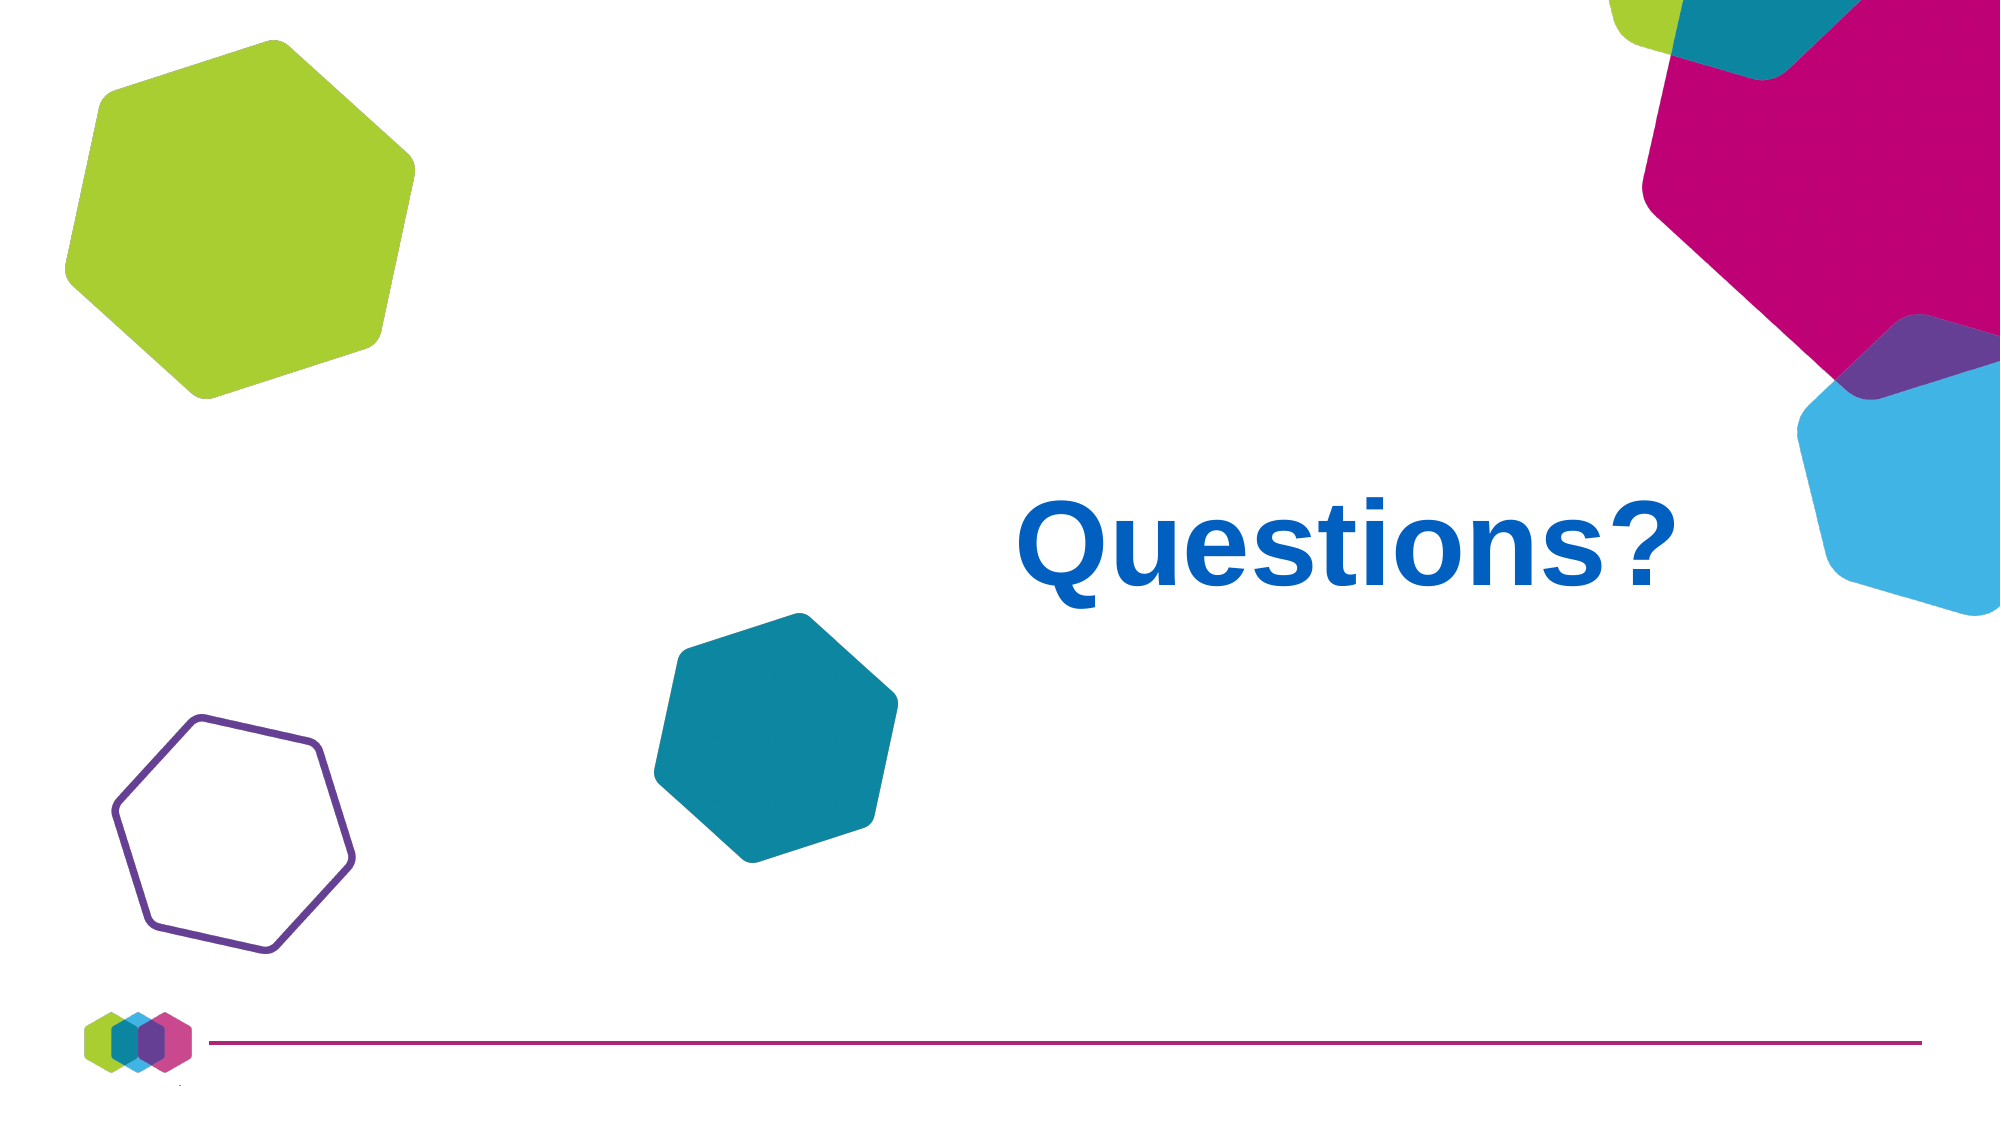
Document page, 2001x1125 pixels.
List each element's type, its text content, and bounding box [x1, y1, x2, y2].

picture [111, 714, 356, 954]
list Questions? [999, 456, 1743, 594]
picture [1458, 0, 2000, 765]
picture [65, 40, 415, 399]
picture [37, 1012, 240, 1086]
picture [654, 613, 898, 863]
